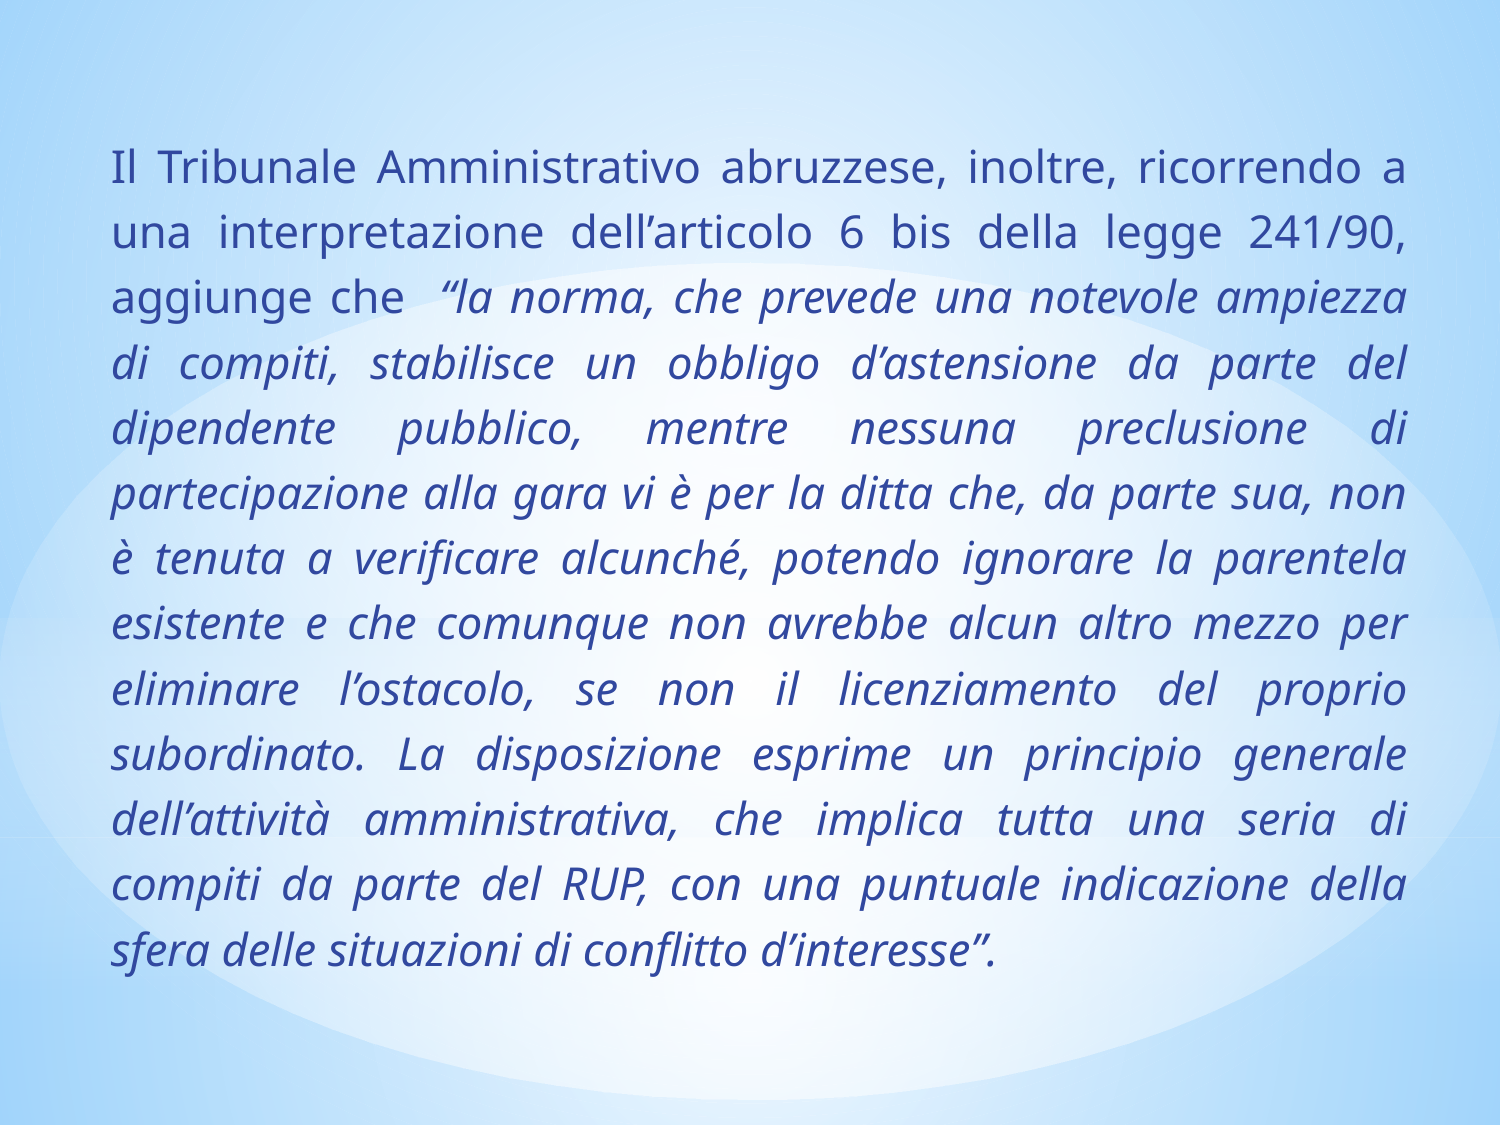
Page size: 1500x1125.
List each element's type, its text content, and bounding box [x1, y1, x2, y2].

list Il Tribunale Amministrativo abruzzese, inoltre, ricorrendo a una interpretazione dell’articolo 6 bis della legge 241/90, aggiunge che “la norma, che prevede una notevole ampiezza di compiti, stabilisce un obbligo d’astensione da parte del dipendente pubblico, mentre nessuna preclusione di partecipazione alla gara vi è per la ditta che, da parte sua, non è tenuta a verificare alcunché, potendo ignorare la parentela esistente e che comunque non avrebbe alcun altro mezzo per eliminare l’ostacolo, se non il licenziamento del proprio subordinato. La disposizione esprime un principio generale dell’attività amministrativa, che implica tutta una seria di compiti da parte del RUP, con una puntuale indicazione della sfera delle situazioni di conflitto d’interesse”. [88, 120, 1424, 988]
